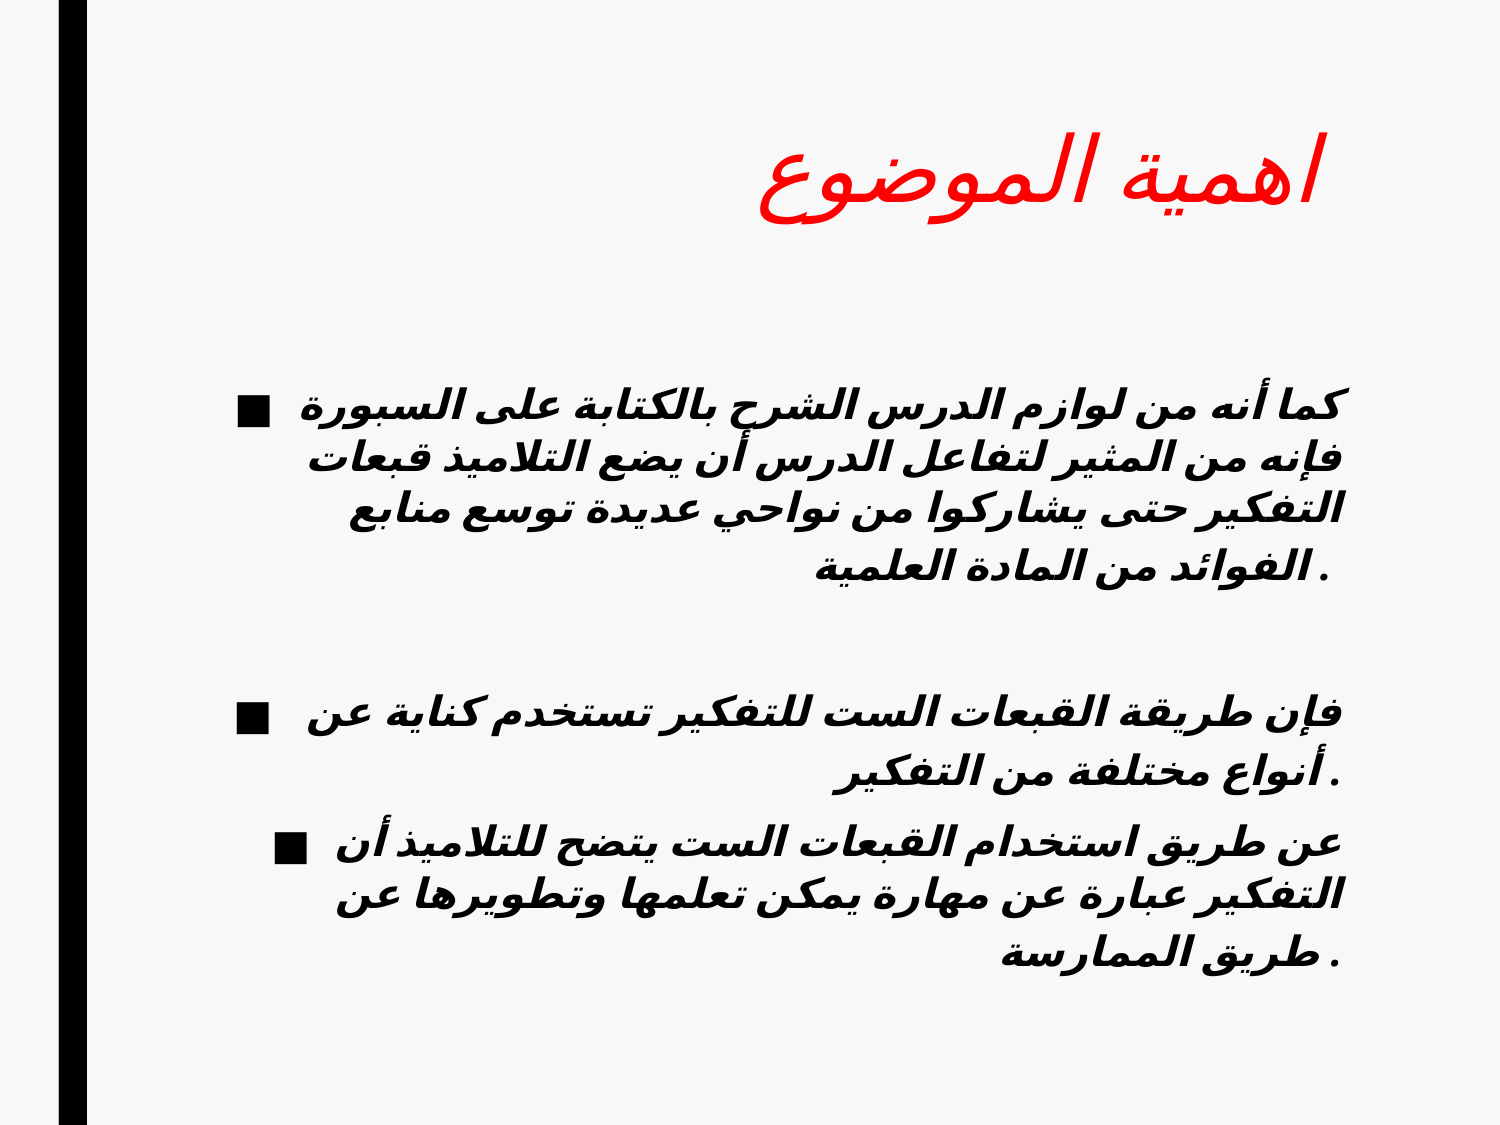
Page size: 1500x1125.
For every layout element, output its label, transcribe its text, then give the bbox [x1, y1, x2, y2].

title اهمية الموضوع [168, 111, 1351, 357]
list كما أنه من لوازم الدرس الشرح بالكتابة على السبورة فإنه من المثير لتفاعل الدرس أن يضع التلاميذ قبعات التفكير حتى يشاركوا من نواحي عديدة توسع منابع الفوائد من المادة العلمية . فإن طريقة القبعات الست للتفكير تستخدم كناية عن أنواع مختلفة من التفكير . عن طريق استخدام القبعات الست يتضح للتلاميذ أن التفكير عبارة عن مهارة يمكن تعلمها وتطويرها عن طريق الممارسة . [168, 374, 1351, 1024]
